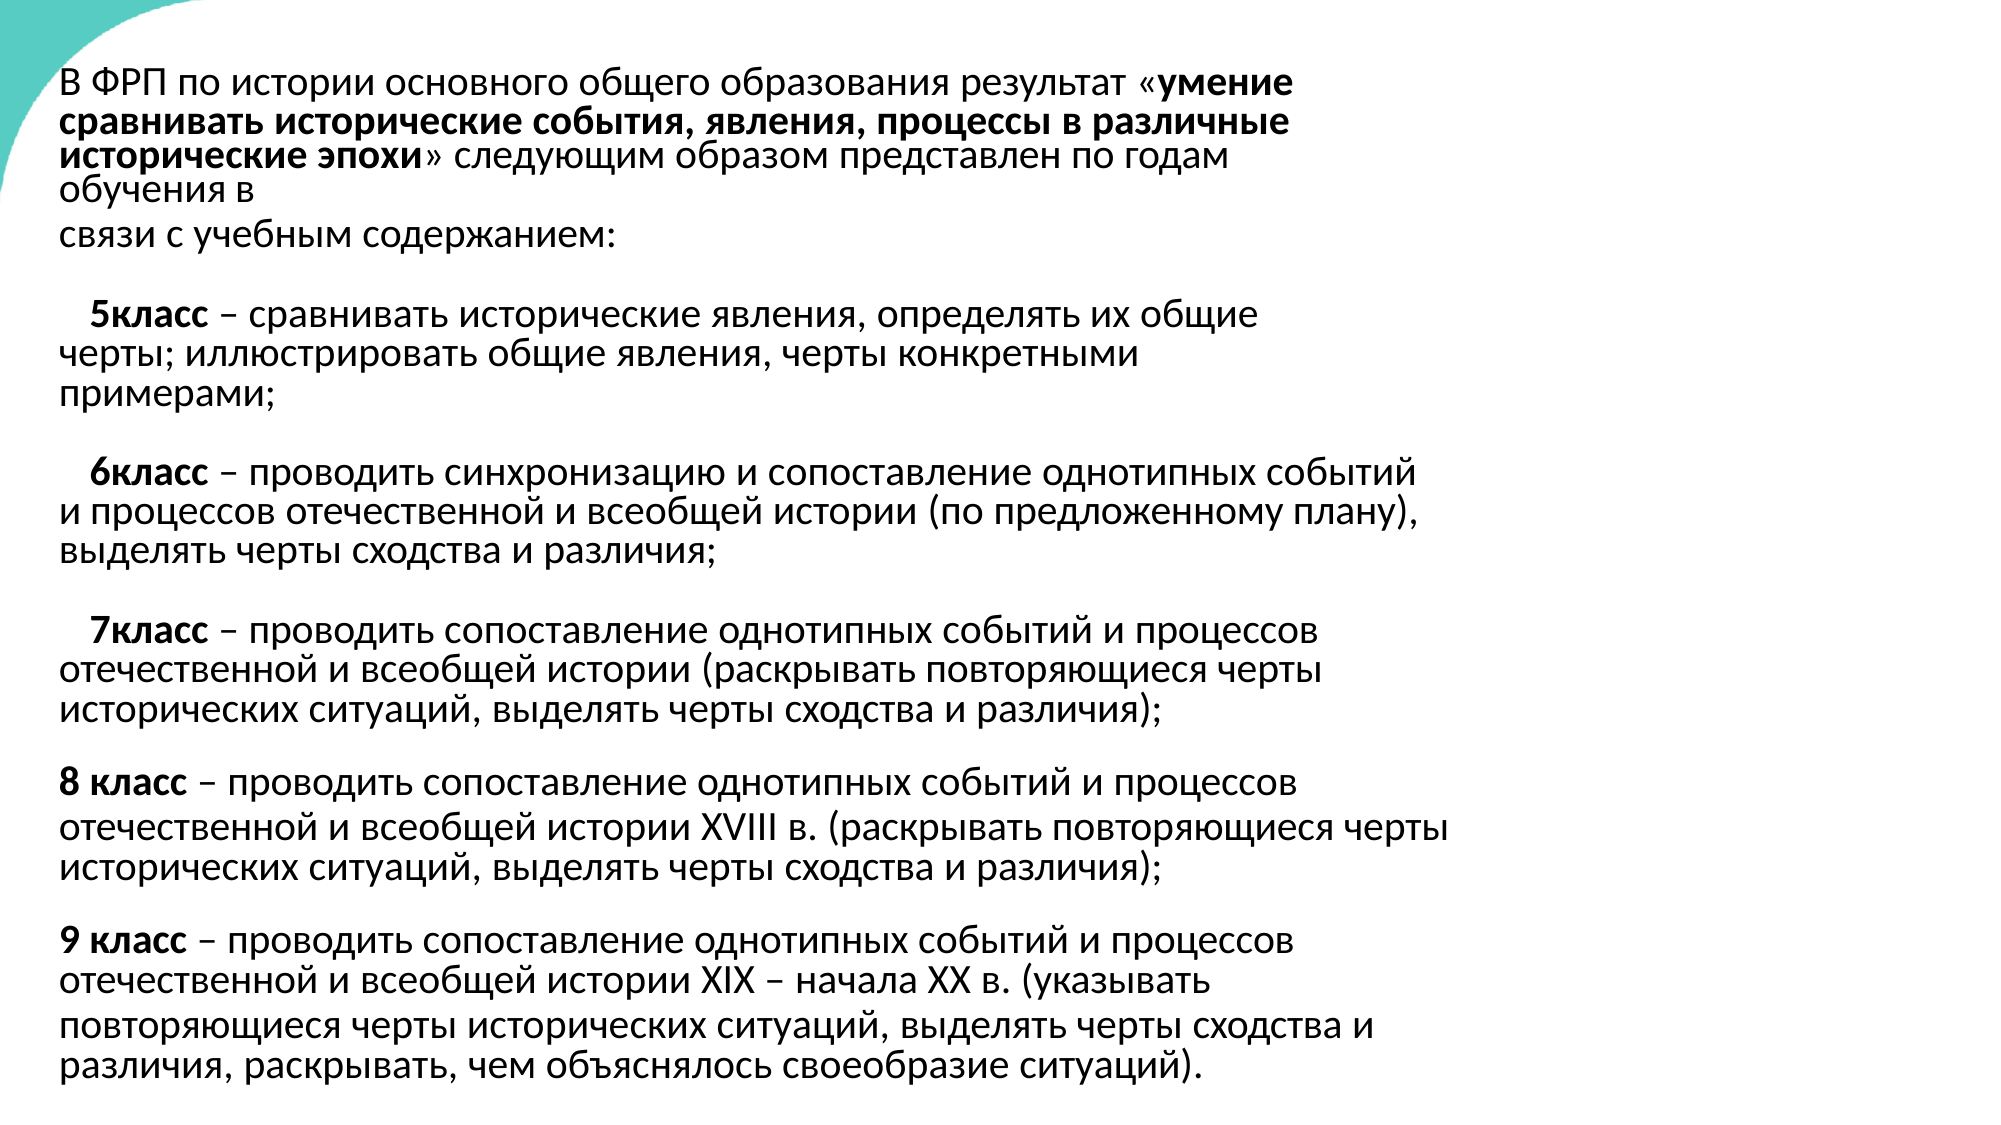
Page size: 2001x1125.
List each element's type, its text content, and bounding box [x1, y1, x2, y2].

text_box В ФРП по истории основного общего образования результат «умение сравнивать исторические события, явления, процессы в различные исторические эпохи» следующим образом представлен по годам обучения в связи с учебным содержанием: класс – сравнивать исторические явления, определять их общие черты; иллюстрировать общие явления, черты конкретными примерами; класс – проводить синхронизацию и сопоставление однотипных событий и процессов отечественной и всеобщей истории (по предложенному плану), выделять черты сходства и различия; класс – проводить сопоставление однотипных событий и процессов отечественной и всеобщей истории (раскрывать повторяющиеся черты исторических ситуаций, выделять черты сходства и различия); класс – проводить сопоставление однотипных событий и процессов отечественной и всеобщей истории XVIII в. (раскрывать повторяющиеся черты исторических ситуаций, выделять черты сходства и различия); класс – проводить сопоставление однотипных событий и процессов отечественной и всеобщей истории XIX ‒ начала XX в. (указывать повторяющиеся черты исторических ситуаций, выделять черты сходства и различия, раскрывать, чем объяснялось своеобразие ситуаций). [56, 50, 1457, 1087]
picture [0, 0, 208, 207]
